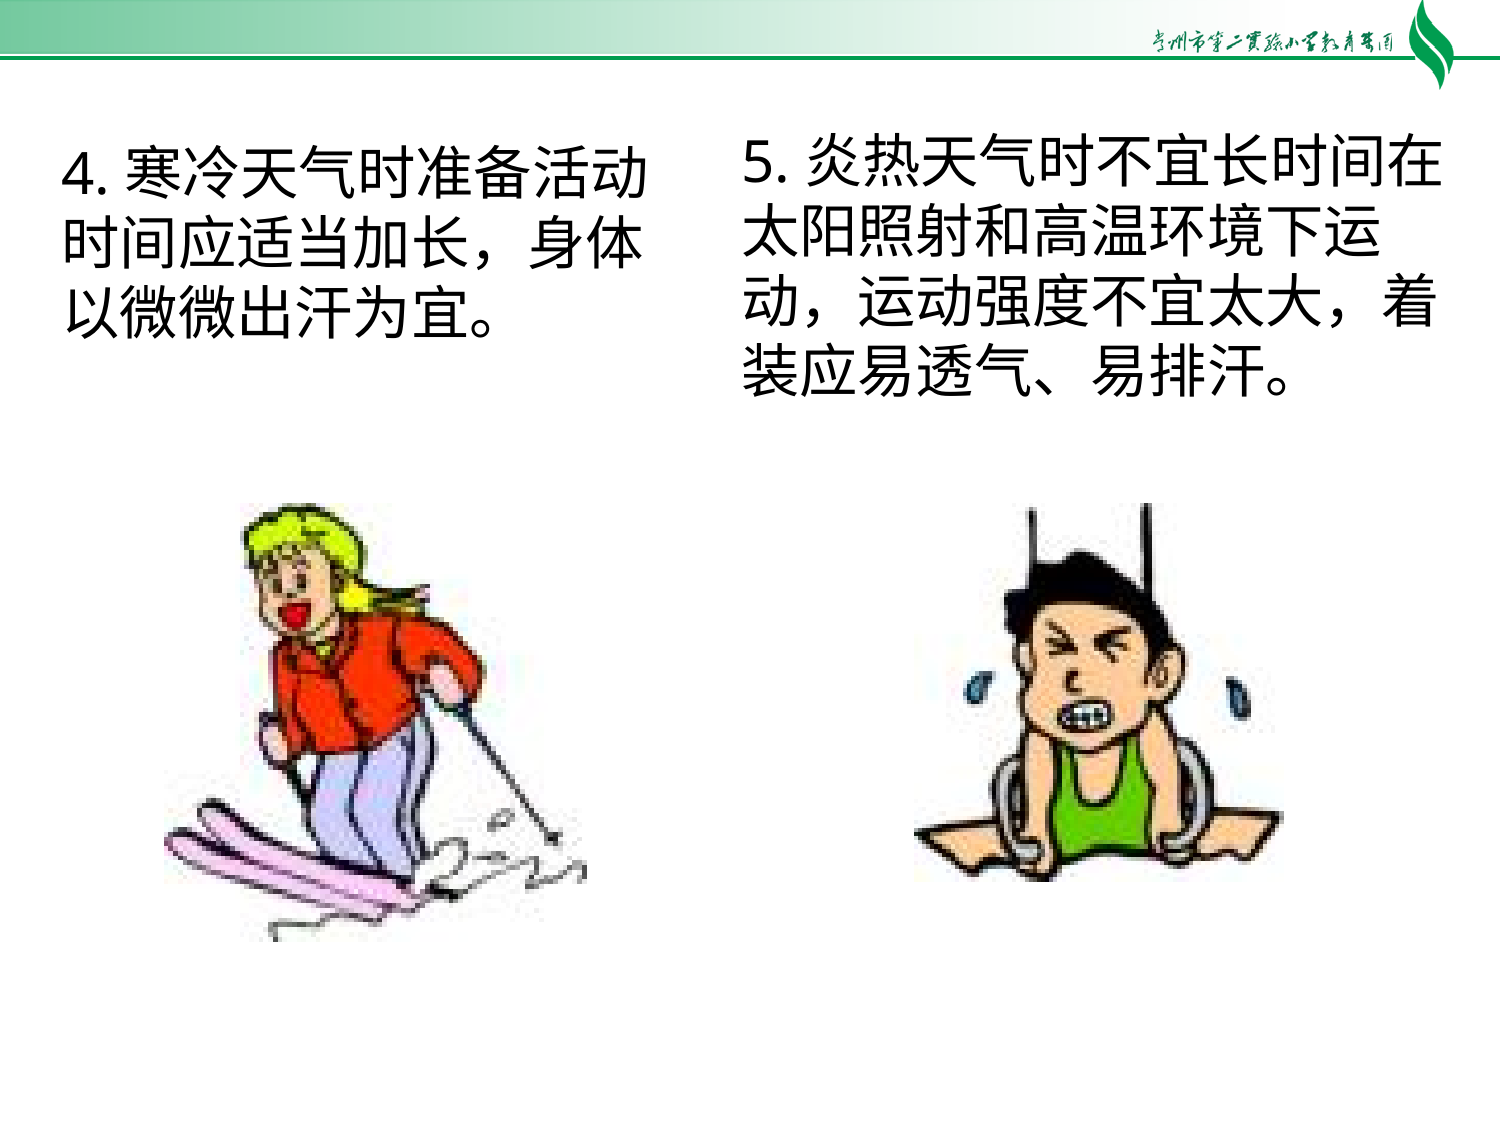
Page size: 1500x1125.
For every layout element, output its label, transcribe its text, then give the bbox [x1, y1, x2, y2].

text_box 4.寒冷天气时准备活动时间应适当加长，身体以微微出汗为宜。 [46, 128, 668, 354]
picture [0, 0, 1500, 1125]
text_box 5.炎热天气时不宜长时间在太阳照射和高温环境下运动，运动强度不宜太大，着装应易透气、易排汗。 [726, 117, 1500, 482]
